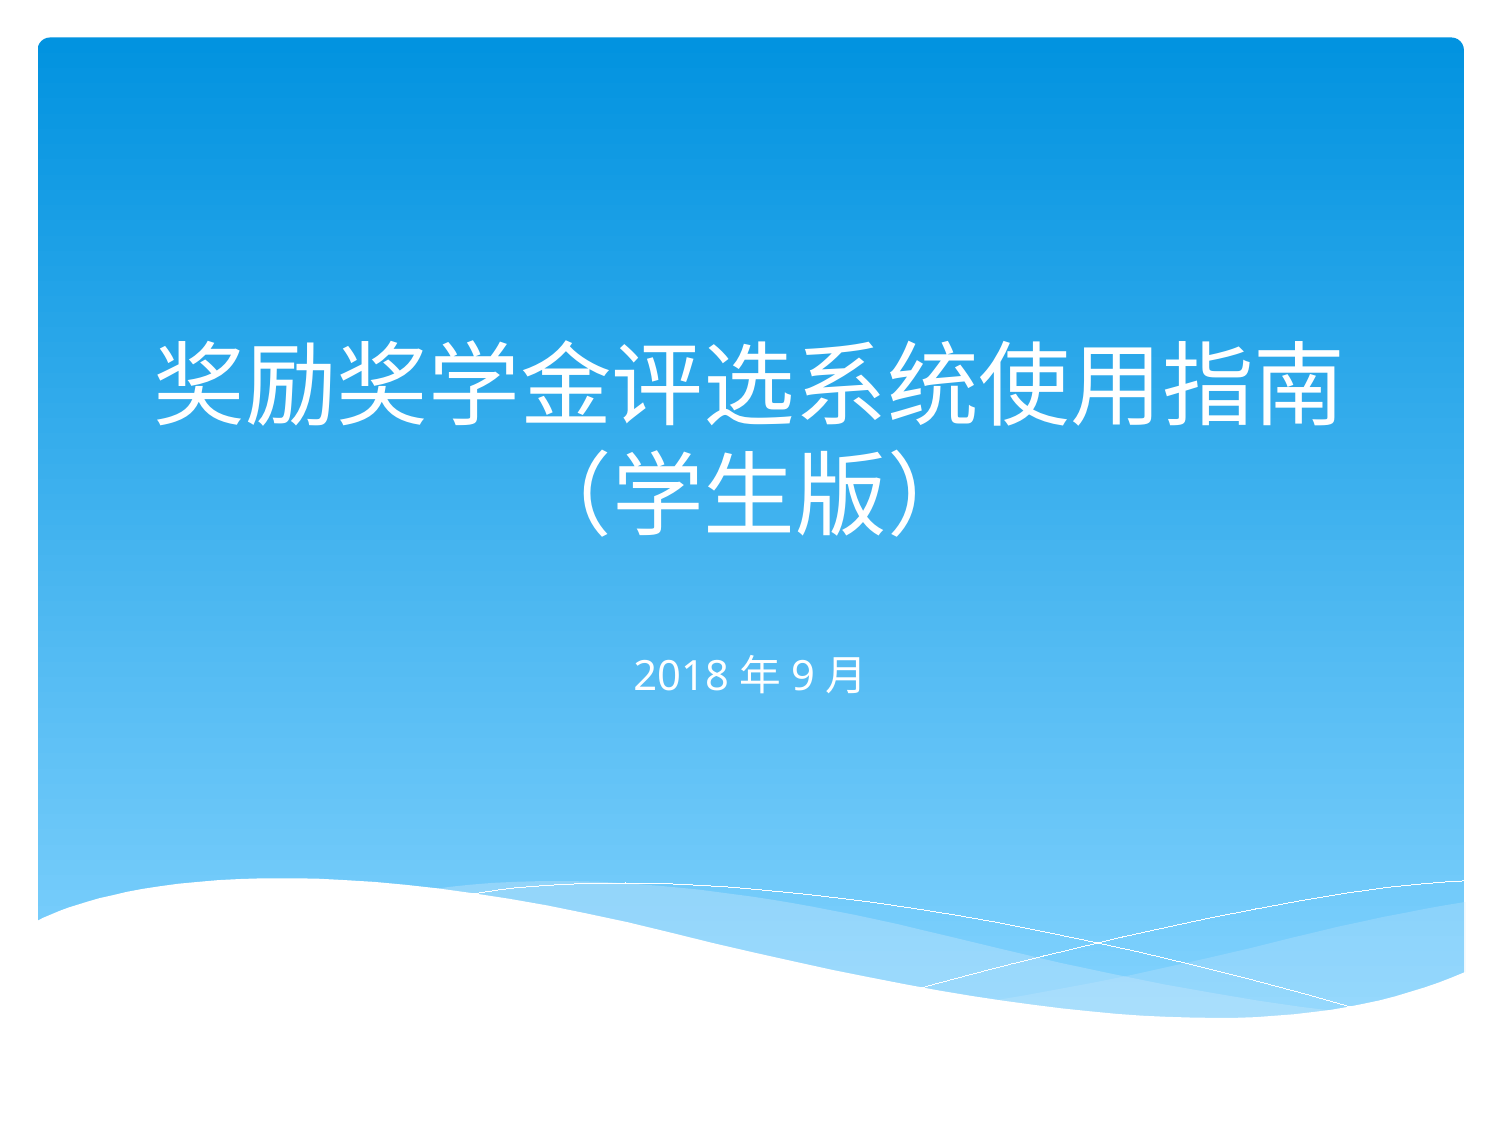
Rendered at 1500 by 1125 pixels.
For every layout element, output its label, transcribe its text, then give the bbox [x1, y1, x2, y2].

subtitle 2018年9月 [225, 583, 1275, 825]
title 奖励奖学金评选系统使用指南 （学生版） [112, 262, 1388, 555]
